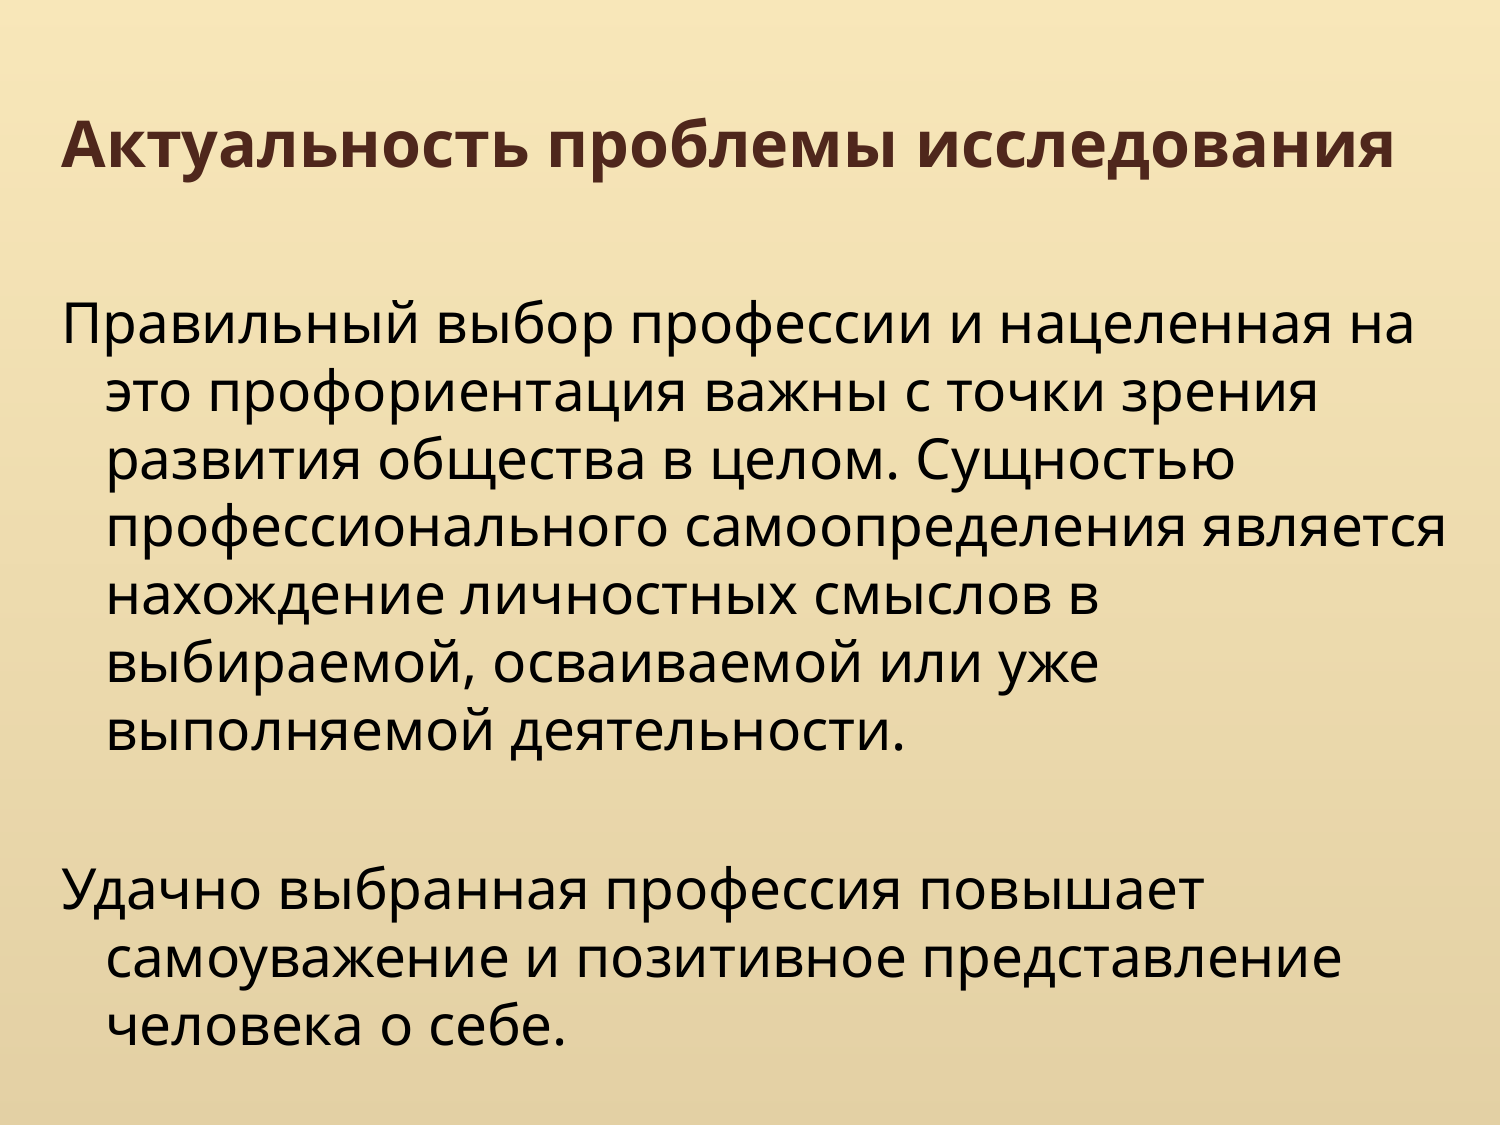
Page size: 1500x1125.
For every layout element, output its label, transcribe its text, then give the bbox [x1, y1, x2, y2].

title Актуальность проблемы исследования [46, 70, 1465, 188]
list Правильный выбор профессии и нацеленная на это профориентация важны с точки зрения развития общества в целом. Сущностью профессионального самоопределения является нахождение личностных смыслов в выбираемой, осваиваемой или уже выполняемой деятельности. Удачно выбранная профессия повышает самоуважение и позитивное представление человека о себе. [46, 200, 1465, 1067]
